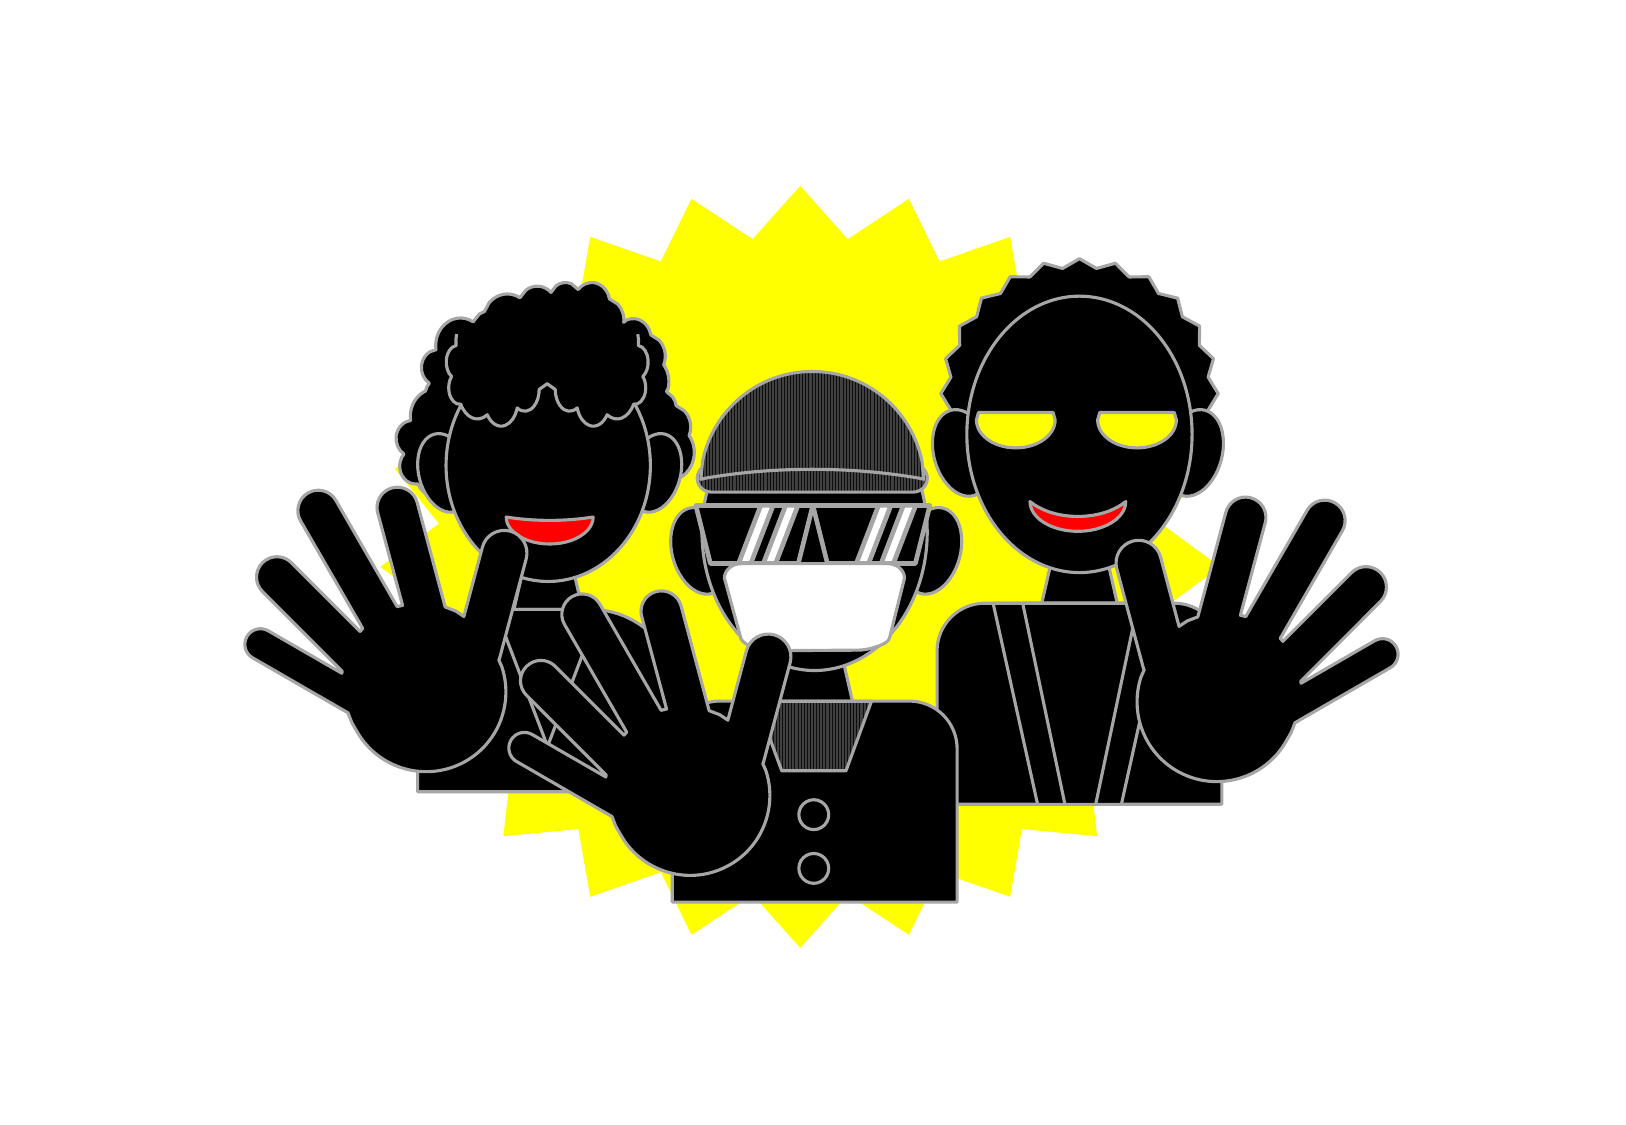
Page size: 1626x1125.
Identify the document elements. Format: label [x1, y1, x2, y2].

text_box [251, 185, 1392, 949]
